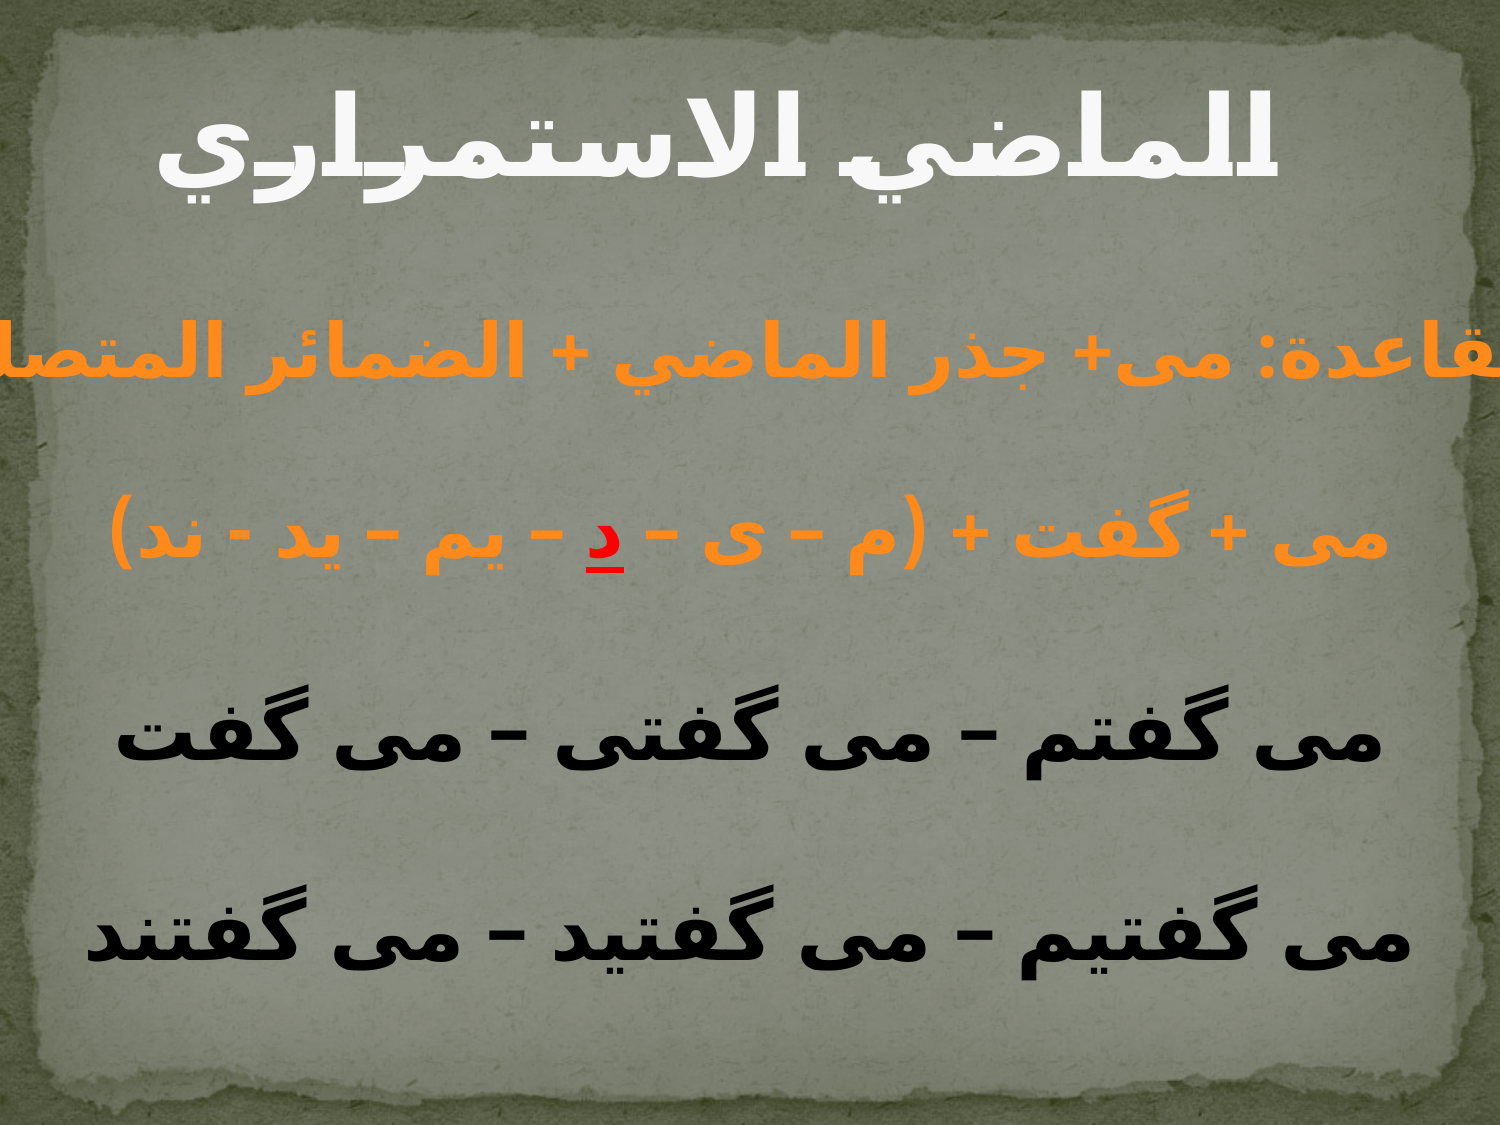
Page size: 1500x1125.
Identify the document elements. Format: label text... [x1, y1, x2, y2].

text_box مى گفتم – می گفتی – می گفت می گفتیم – می گفتید – می گفتند [68, 669, 1432, 985]
text_box الماضي الاستمراري [137, 56, 1296, 207]
text_box القاعدة: مى+ جذر الماضي + الضمائر المتصلة می + گفت + (م – ی – د – یم – ید - ند) [0, 294, 1500, 580]
